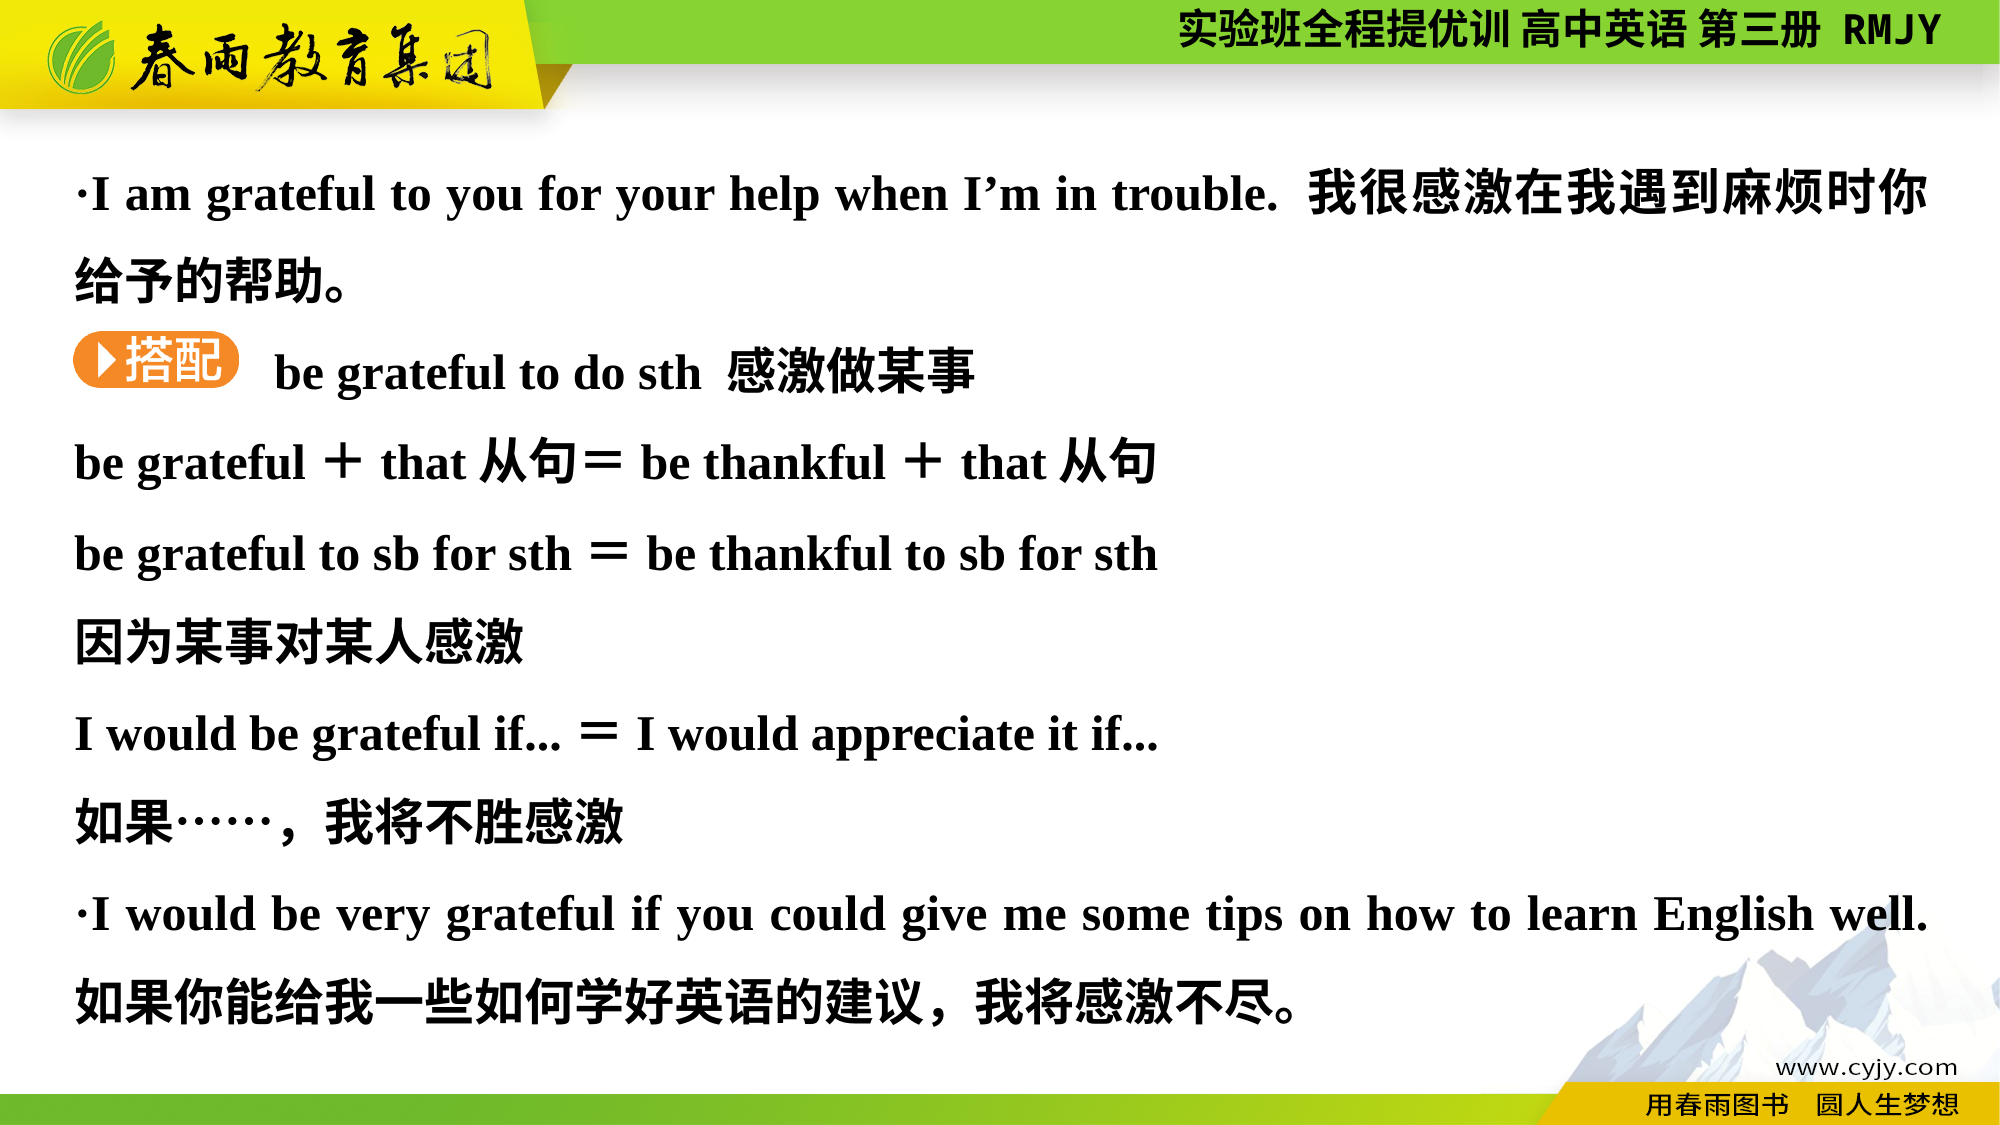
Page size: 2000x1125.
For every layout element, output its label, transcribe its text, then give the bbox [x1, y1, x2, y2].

list ·I am grateful to you for your help when I’m in trouble. 我很感激在我遇到麻烦时你给予的帮助。 be grateful to do sth 感激做某事 be grateful＋that从句＝be thankful＋that从句 be grateful to sb for sth＝be thankful to sb for sth 因为某事对某人感激 I would be grateful if...＝I would appreciate it if... 如果……，我将不胜感激 ·I would be very grateful if you could give me some tips on how to learn English well. 如果你能给我一些如何学好英语的建议，我将感激不尽。 [59, 122, 1944, 1035]
picture [0, 0, 2000, 1125]
